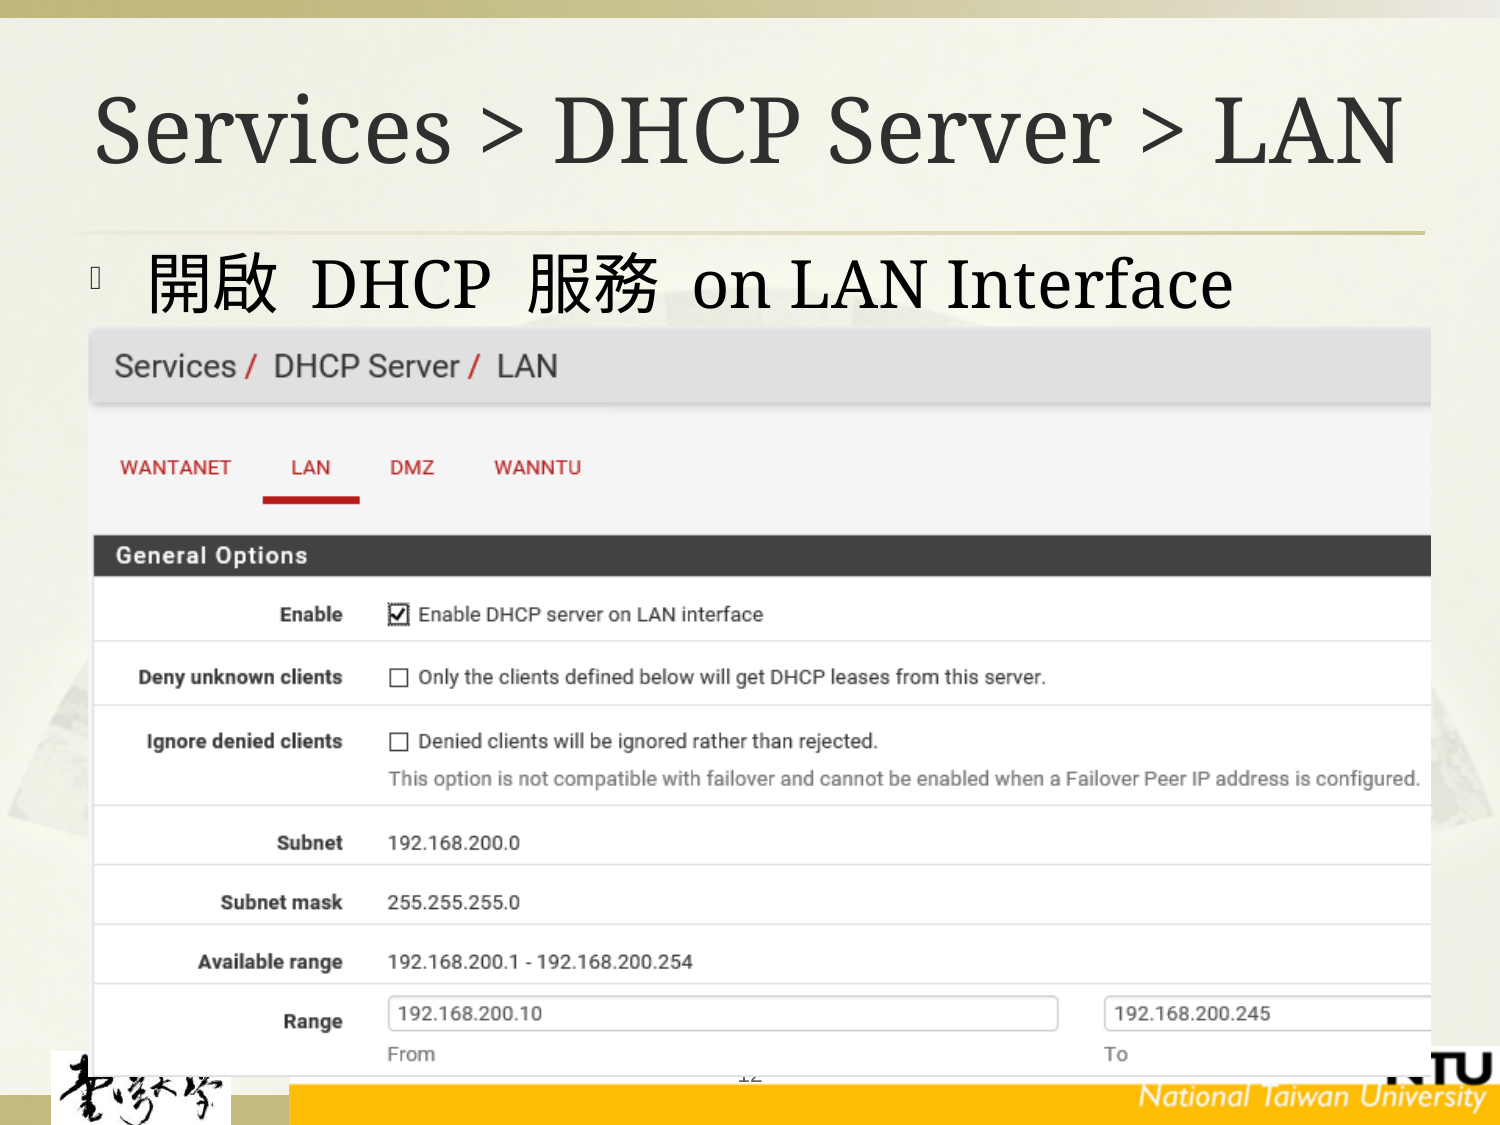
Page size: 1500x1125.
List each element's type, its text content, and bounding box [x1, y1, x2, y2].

picture [51, 325, 1500, 1125]
slide_number 12 [675, 1088, 825, 1097]
title Services > DHCP Server > LAN [75, 45, 1425, 209]
list 開啟 DHCP 服務 on LAN Interface [75, 234, 1425, 1032]
